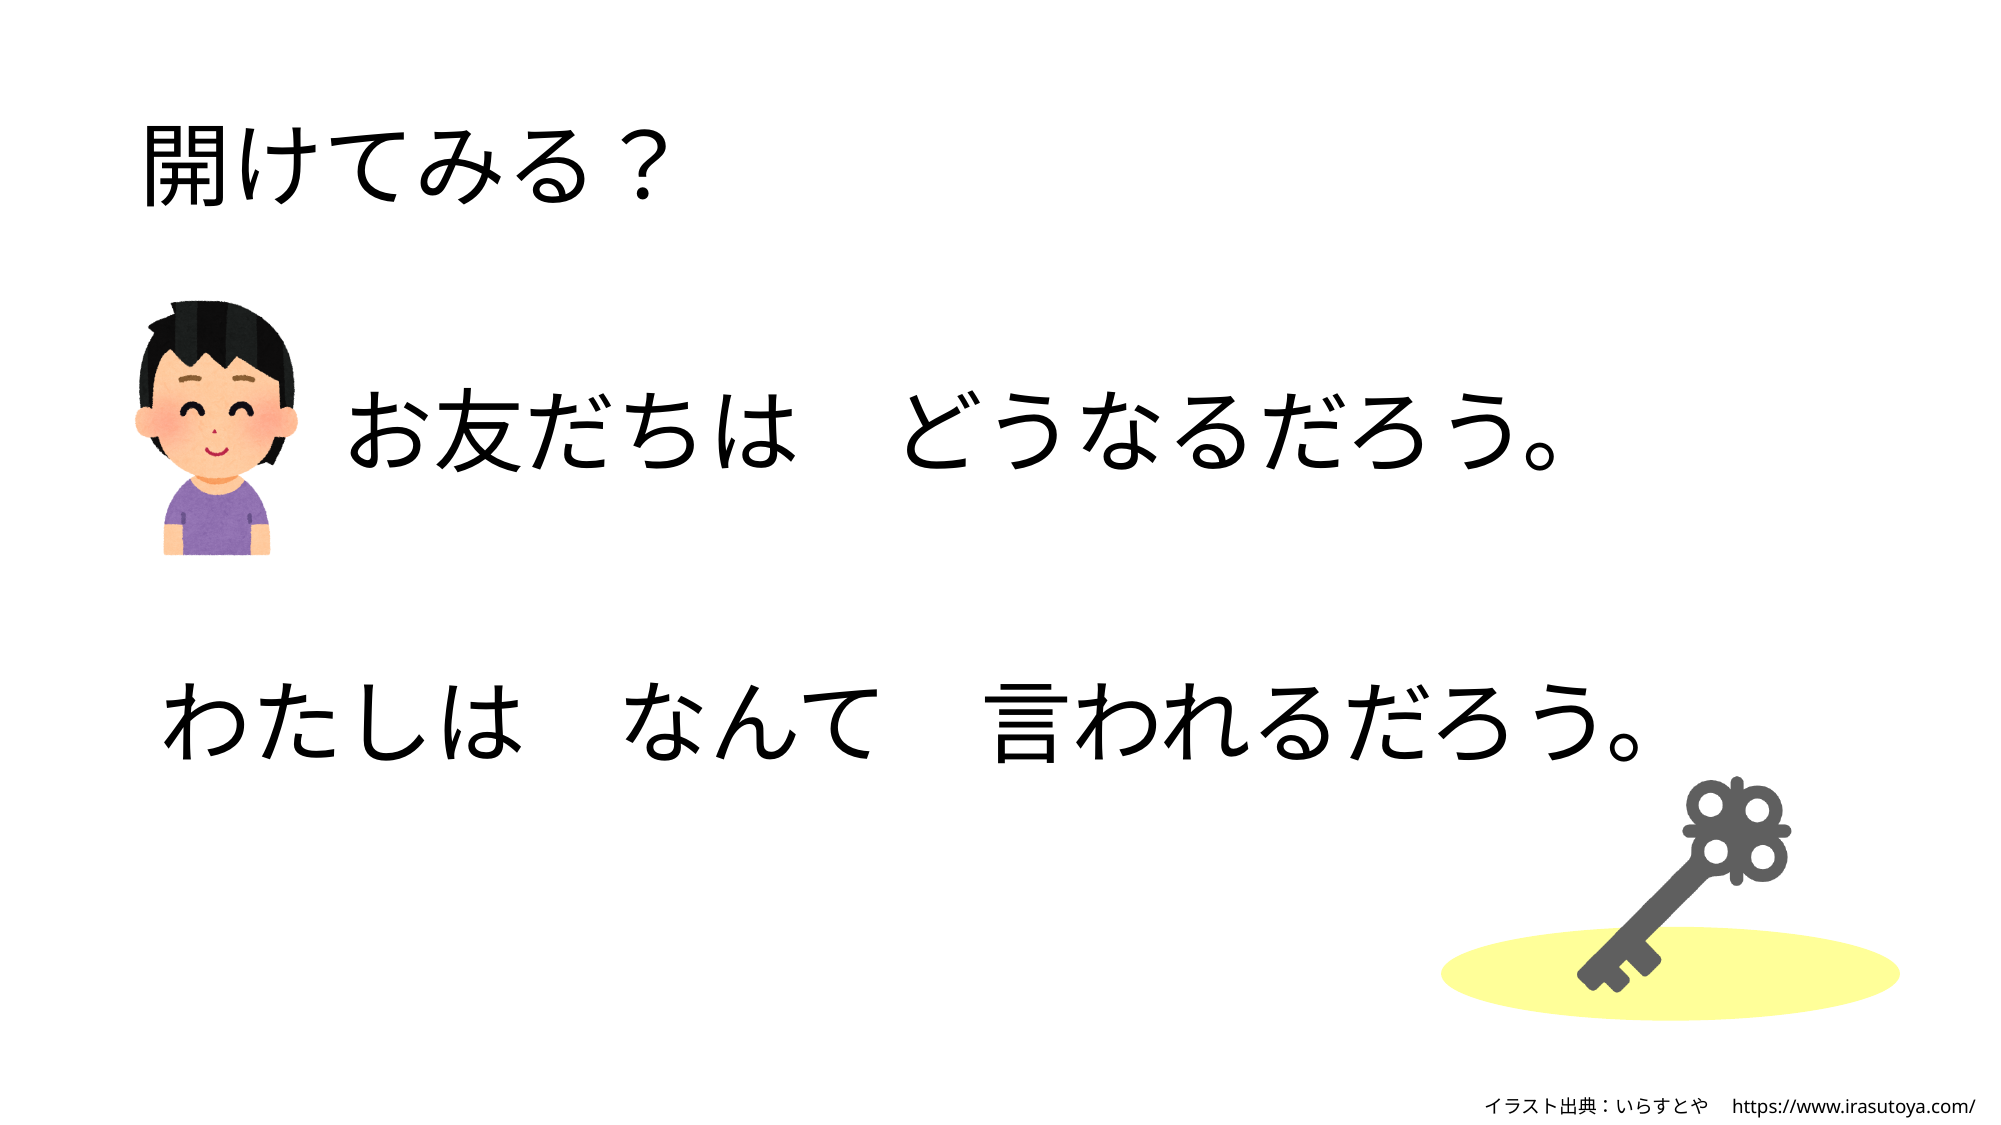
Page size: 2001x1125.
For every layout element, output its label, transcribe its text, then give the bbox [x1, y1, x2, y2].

text_box 開けてみる？ [124, 100, 1629, 226]
picture [124, 268, 309, 563]
picture [1558, 758, 1812, 1012]
text_box わたしは なんて 言われるだろう。 [144, 657, 1649, 783]
text_box イラスト出典：いらすとや https://www.irasutoya.com/ [1469, 1087, 2000, 1125]
text_box お友だちは どうなるだろう。 [326, 366, 1831, 492]
text_box [1439, 931, 1902, 1023]
